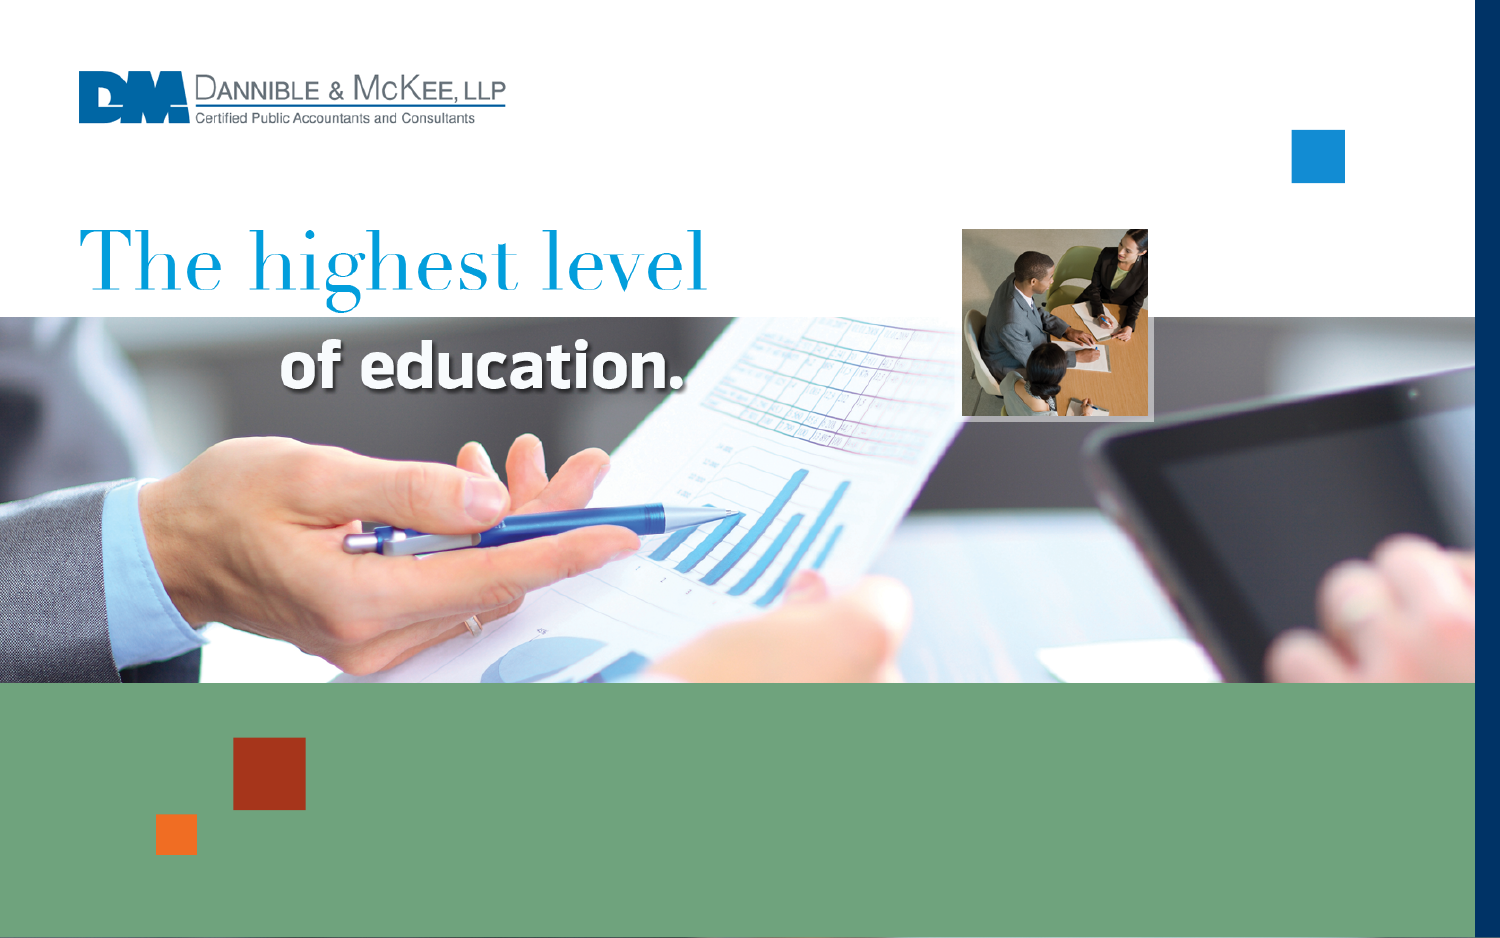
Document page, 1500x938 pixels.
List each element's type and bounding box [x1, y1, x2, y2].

picture [0, 0, 1475, 683]
